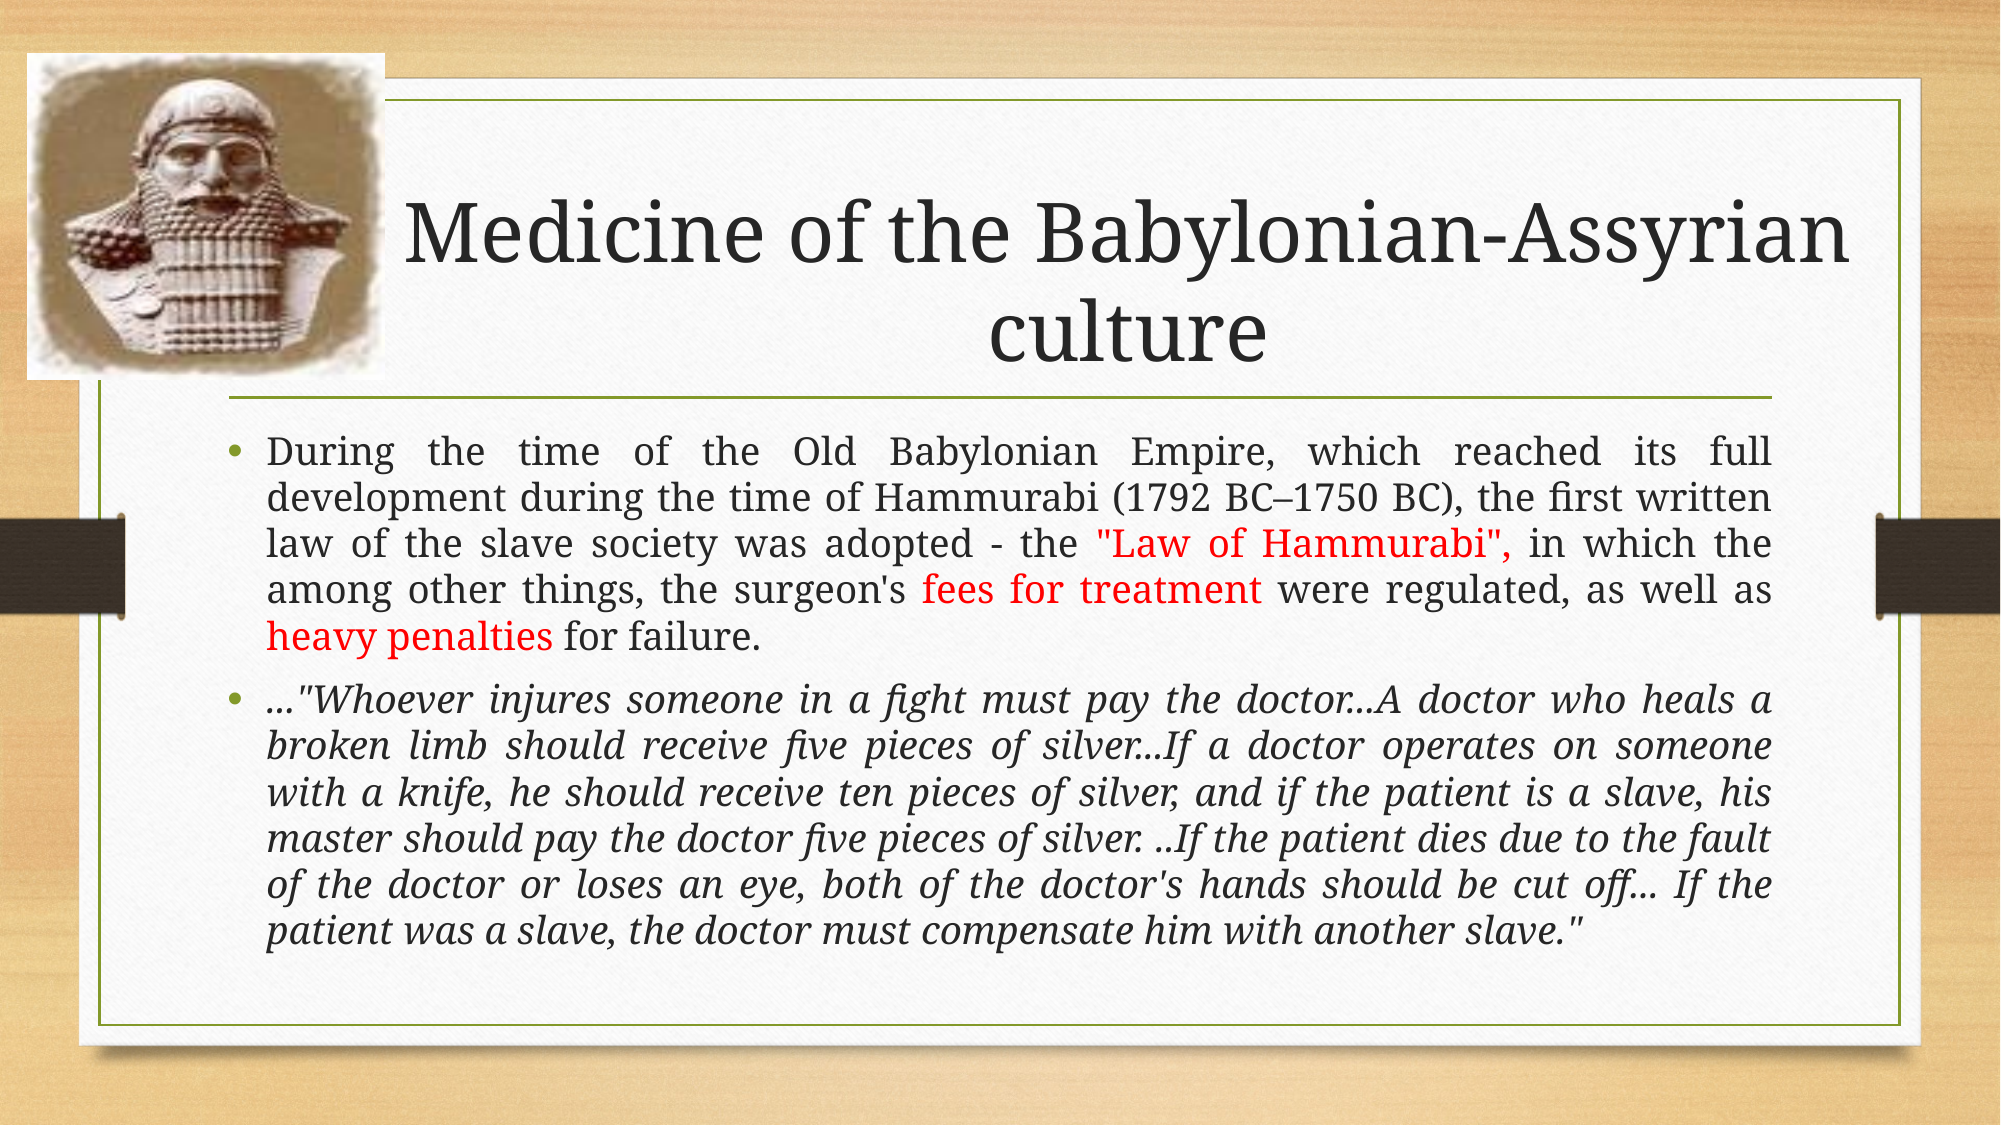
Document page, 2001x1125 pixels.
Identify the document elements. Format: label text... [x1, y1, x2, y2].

list During the time of the Old Babylonian Empire, which reached its full development during the time of Hammurabi (1792 BC–1750 BC), the first written law of the slave society was adopted - the "Law of Hammurabi", in which the among other things, the surgeon's fees for treatment were regulated, as well as heavy penalties for failure. ..."Whoever injures someone in a fight must pay the doctor...A doctor who heals a broken limb should receive five pieces of silver...If a doctor operates on someone with a knife, he should receive ten pieces of silver, and if the patient is a slave, his master should pay the doctor five pieces of silver. ..If the patient dies due to the fault of the doctor or loses an eye, both of the doctor's hands should be cut off... If the patient was a slave, the doctor must compensate him with another slave." [212, 419, 1788, 964]
title Medicine of the Babylonian-Assyrian culture [341, 171, 1916, 386]
picture [0, 0, 2001, 1125]
